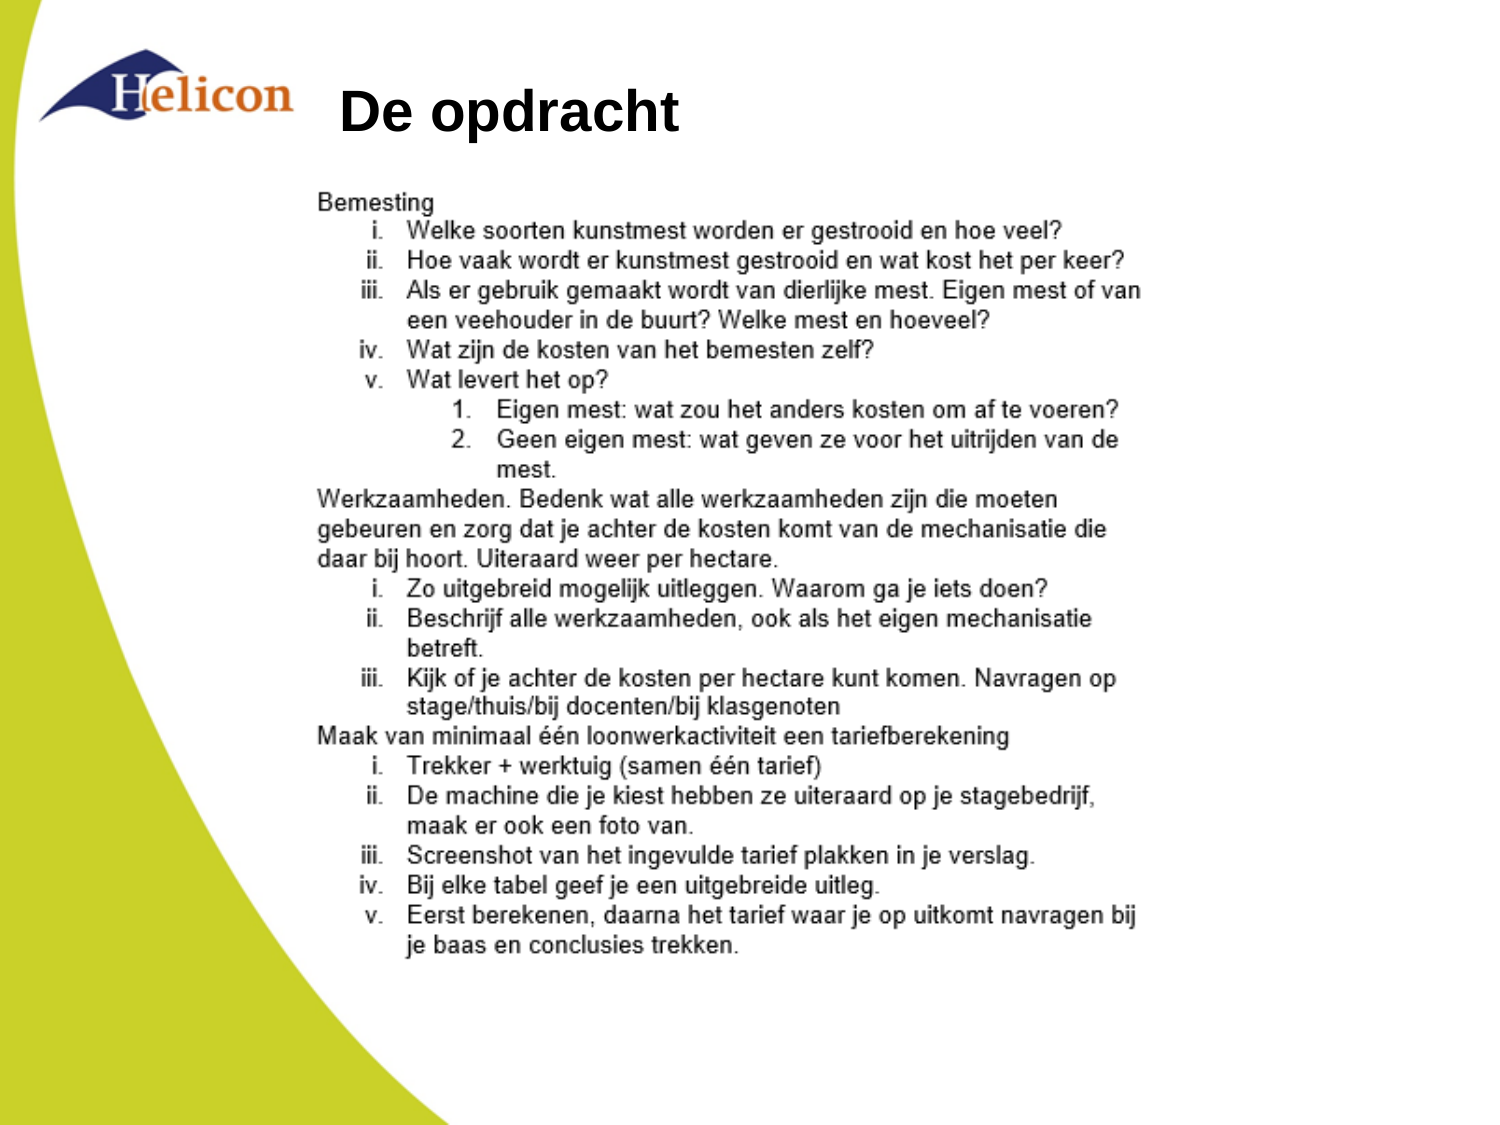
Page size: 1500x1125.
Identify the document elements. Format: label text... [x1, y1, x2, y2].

picture [0, 0, 1500, 1125]
title De opdracht [324, 54, 1415, 161]
